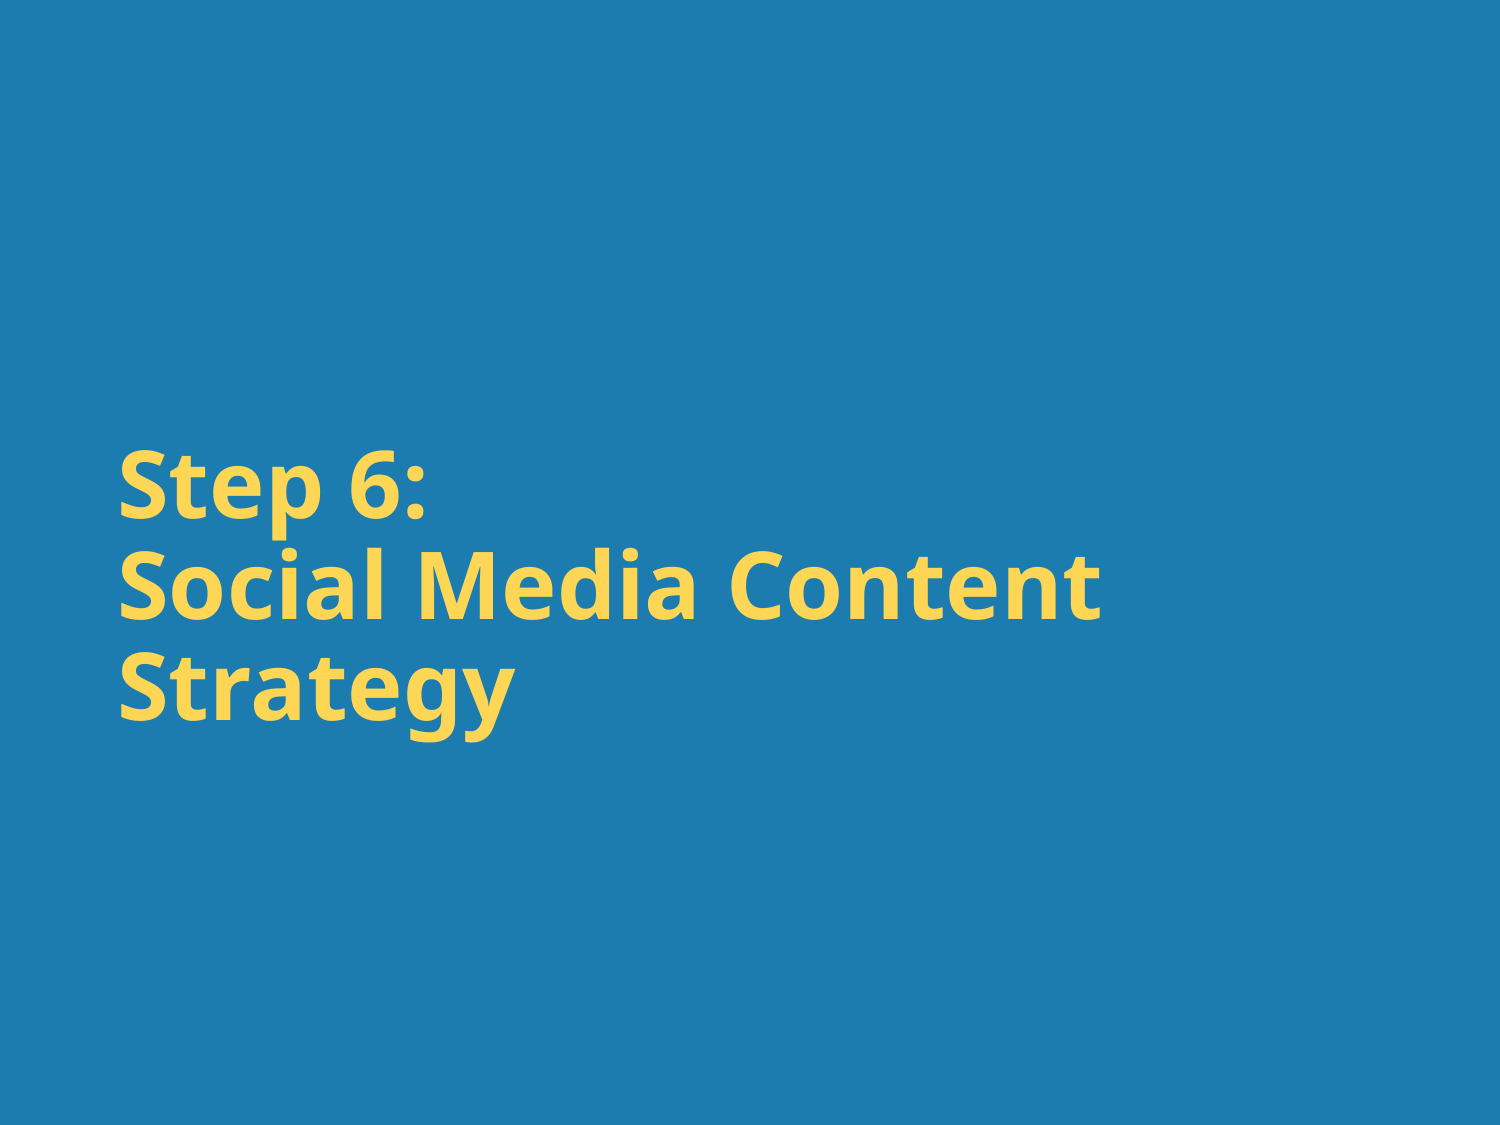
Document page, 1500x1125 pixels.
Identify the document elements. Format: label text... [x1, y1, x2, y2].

title Step 6: Social Media Content Strategy [102, 280, 1397, 749]
